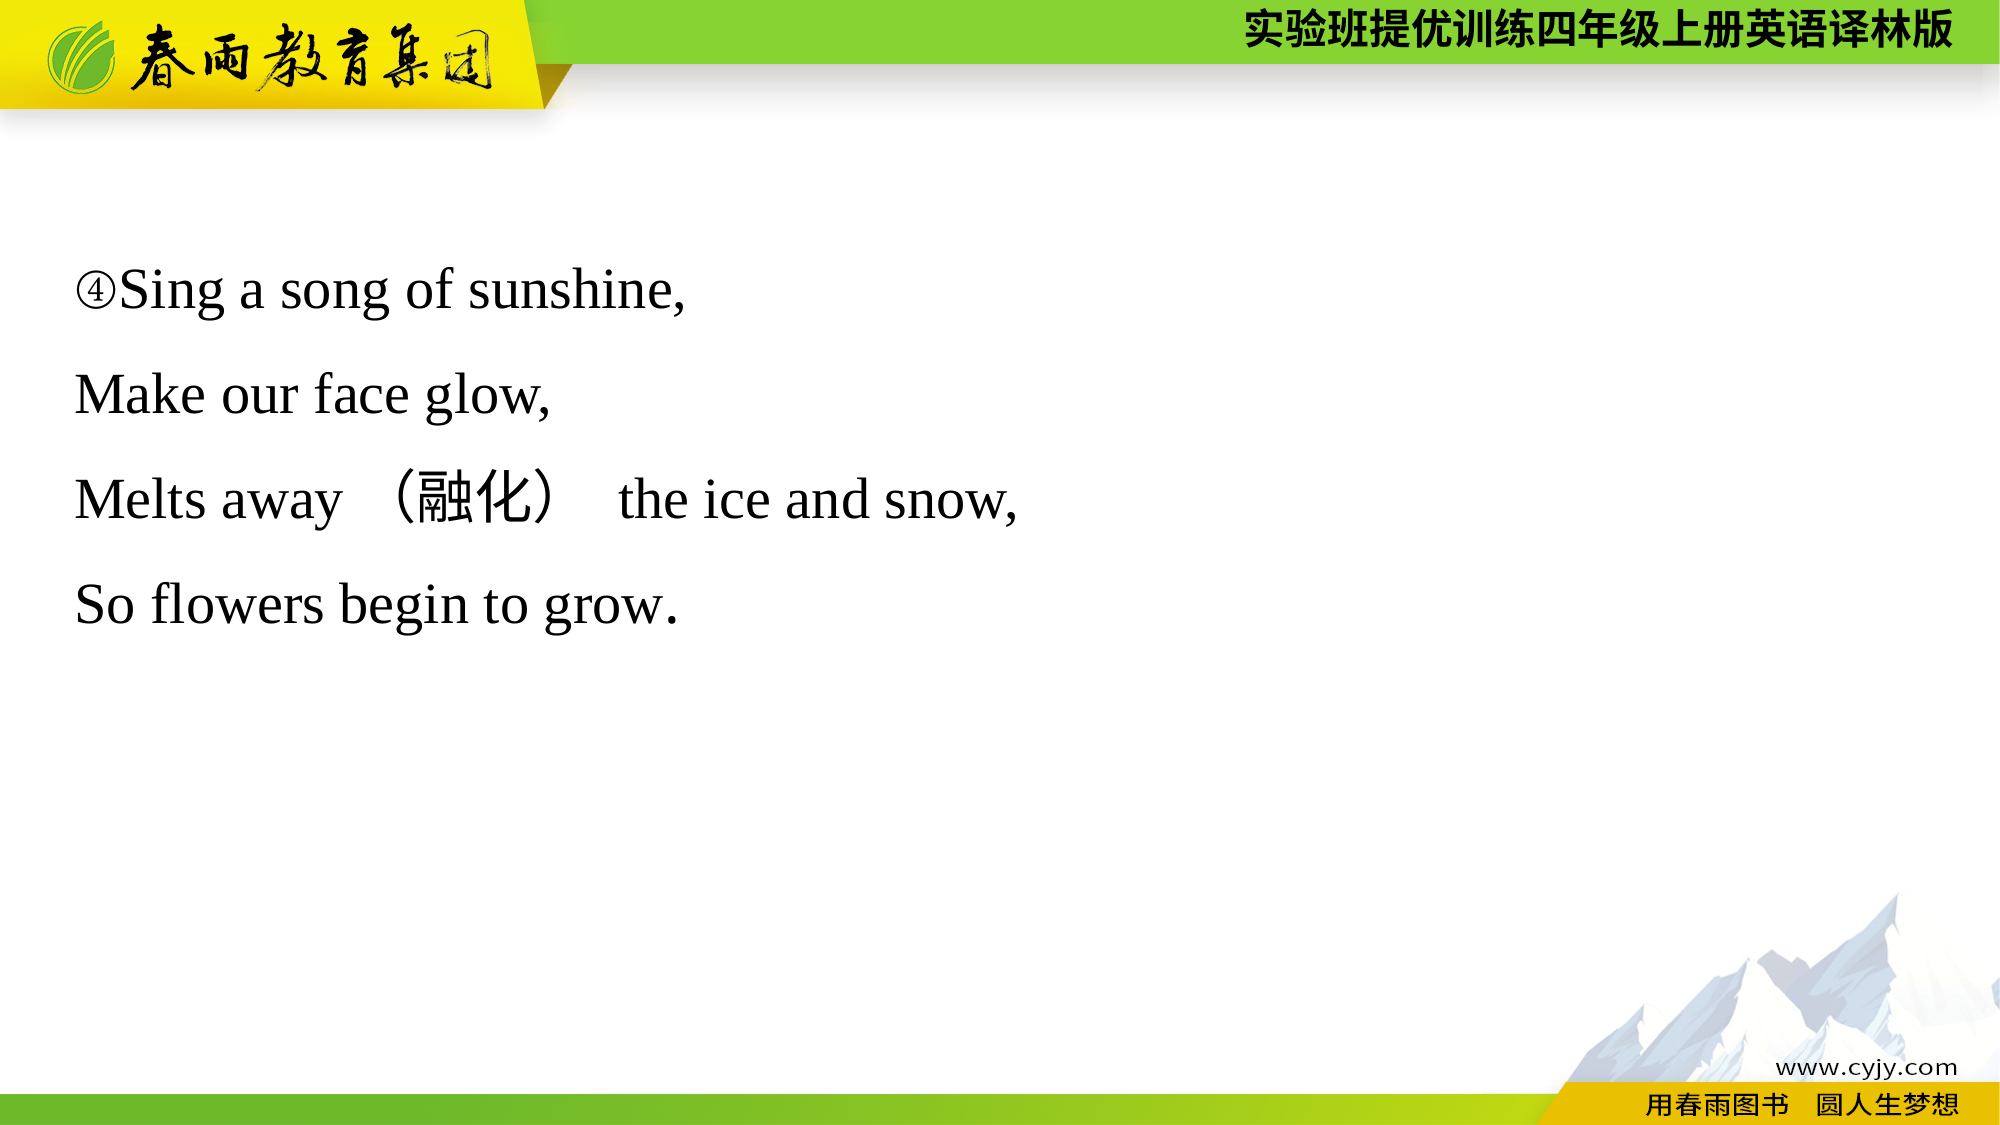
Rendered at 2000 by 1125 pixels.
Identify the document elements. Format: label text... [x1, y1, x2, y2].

picture [0, 0, 2000, 1125]
list ④Sing a song of sunshine, Make our face glow, Melts away（融化） the ice and snow, So flowers begin to grow. [59, 208, 1944, 648]
